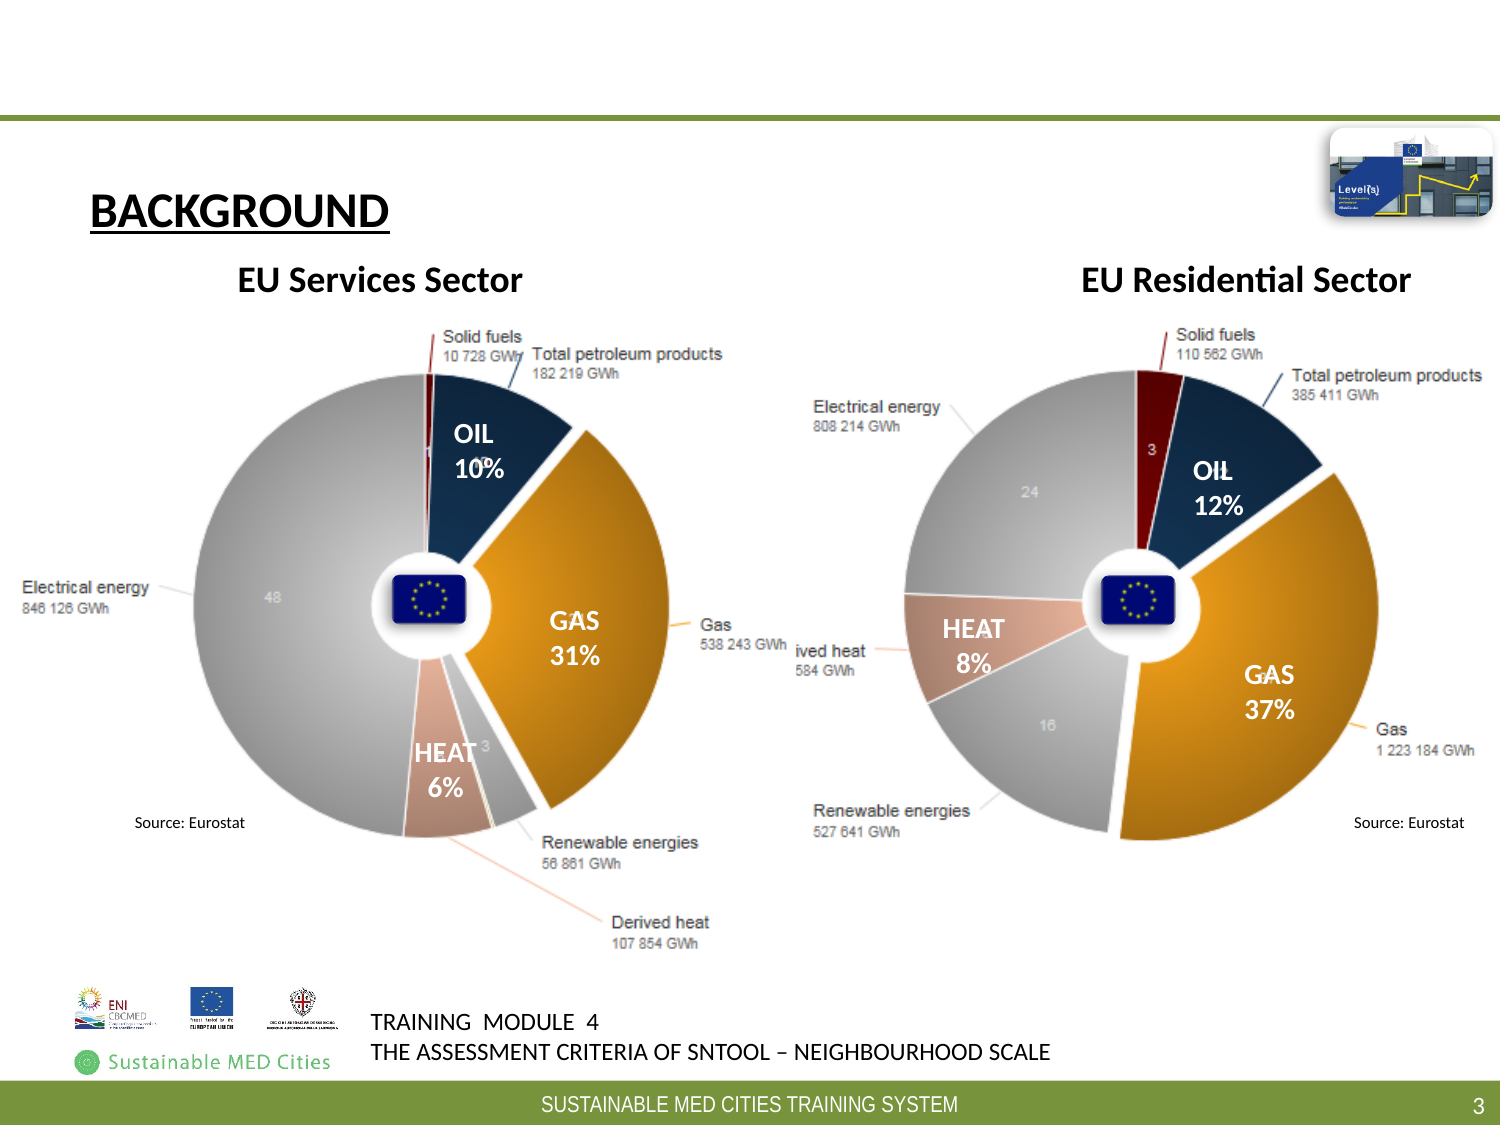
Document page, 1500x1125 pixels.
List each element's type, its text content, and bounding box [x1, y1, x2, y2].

slide_number 3 [1399, 1074, 1500, 1125]
picture [1329, 127, 1493, 217]
text_box EU Residential Sector [1066, 247, 1428, 308]
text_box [14, 321, 796, 960]
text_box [759, 319, 1493, 864]
text_box EU Services Sector [222, 247, 539, 308]
picture [62, 978, 356, 1080]
text_box BACKGROUND [74, 169, 1425, 270]
